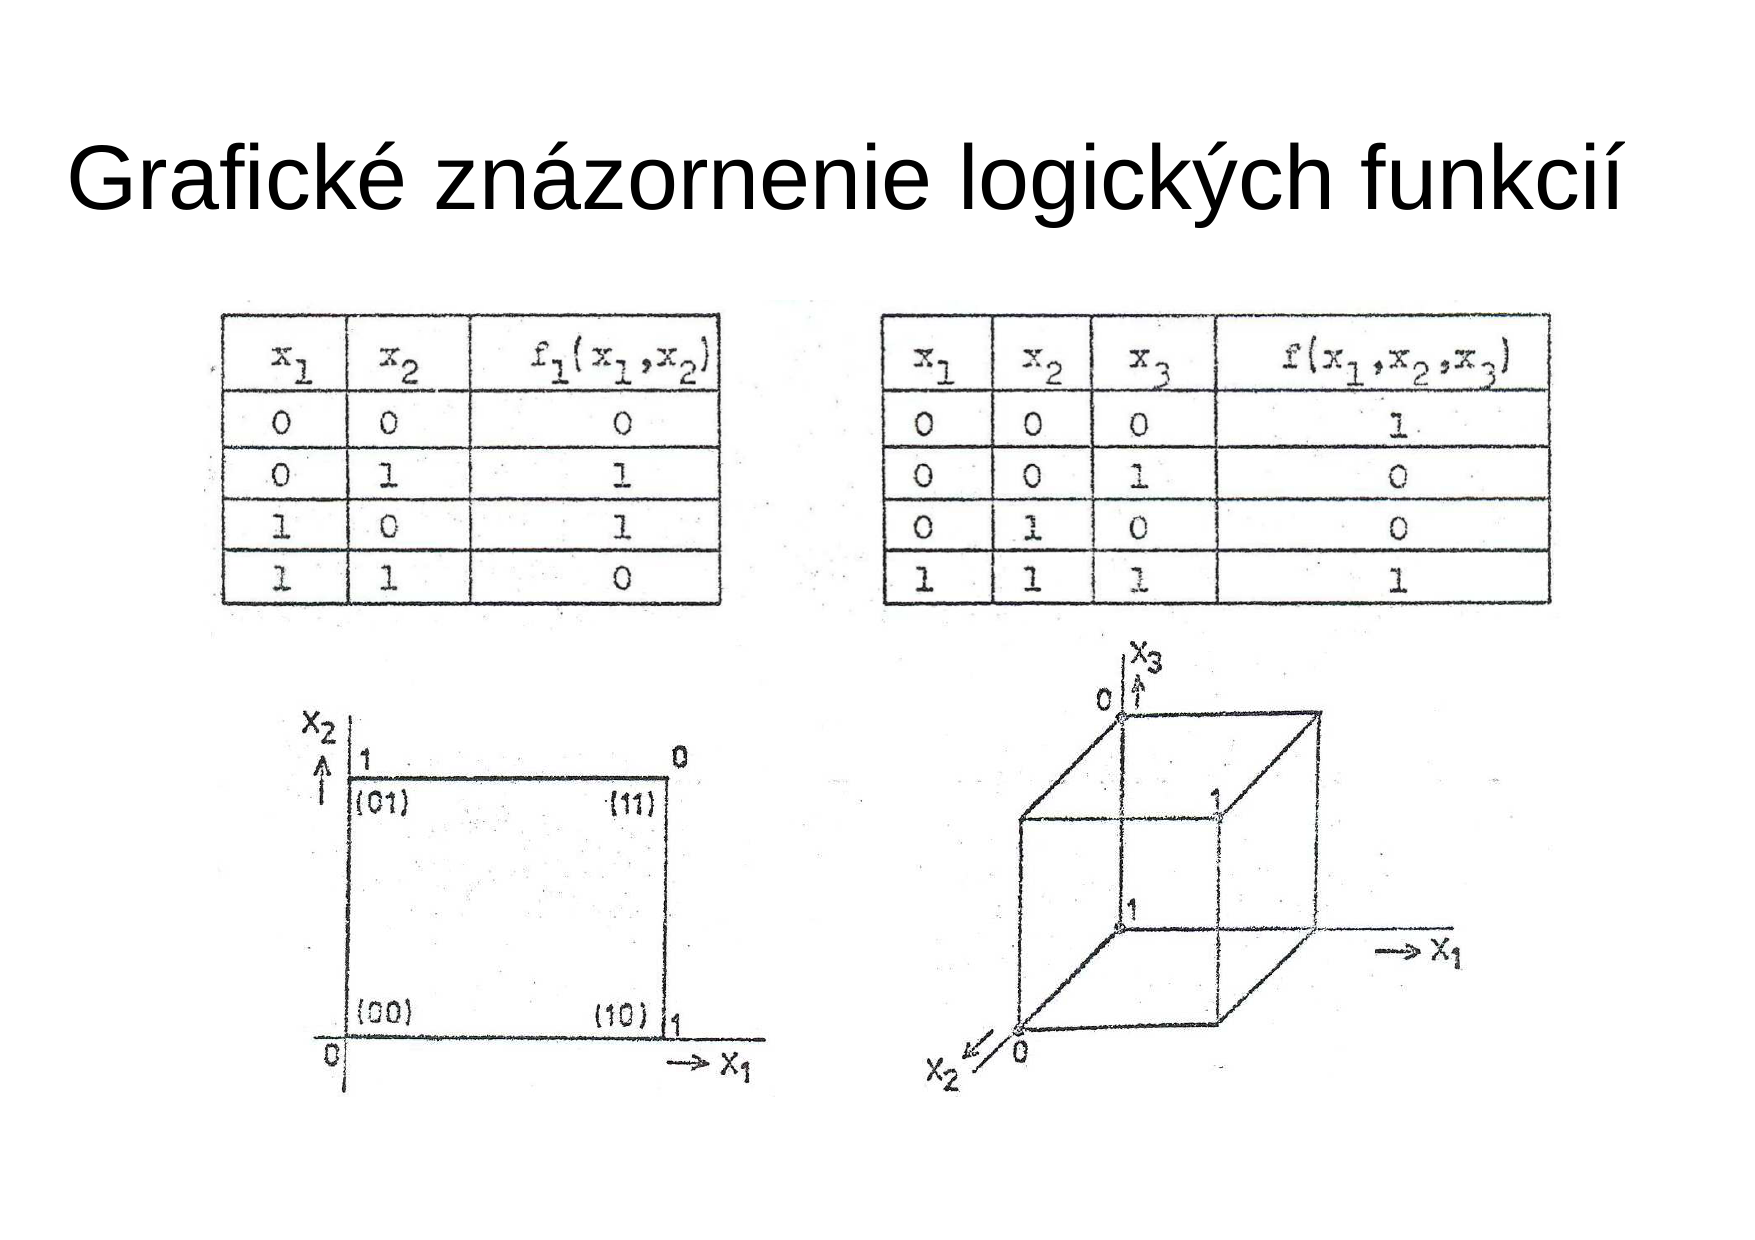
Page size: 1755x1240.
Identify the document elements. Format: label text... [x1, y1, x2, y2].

text_box Grafické znázornenie logických funkcií [64, 117, 1715, 274]
text_box [203, 300, 1563, 1097]
